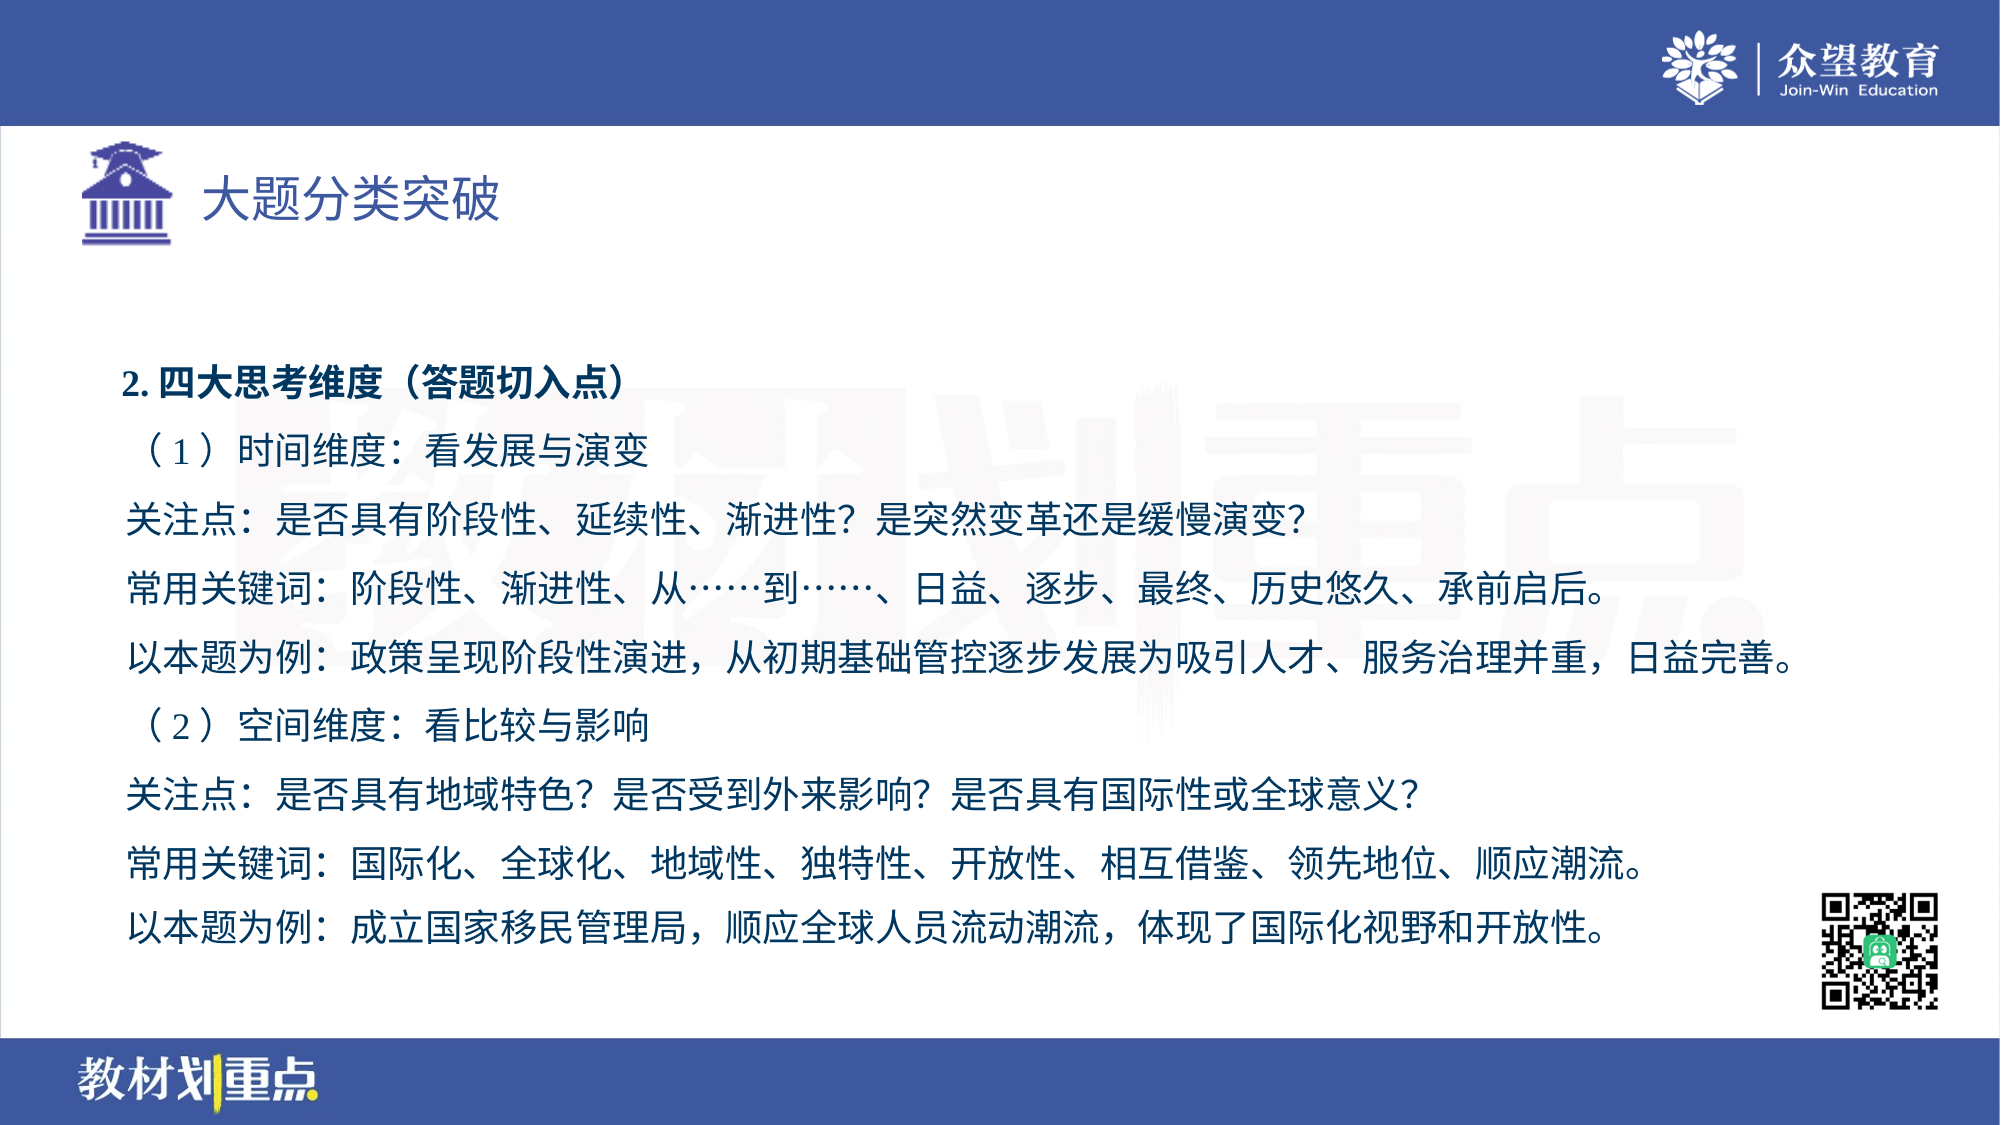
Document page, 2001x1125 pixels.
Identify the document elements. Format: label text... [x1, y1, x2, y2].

picture [0, 0, 2000, 1125]
text_box 2.四大思考维度（答题切入点） （1）时间维度：看发展与演变 关注点：是否具有阶段性、延续性、渐进性？是突然变革还是缓慢演变？ 常用关键词：阶段性、渐进性、从……到……、日益、逐步、最终、历史悠久、承前启后。 以本题为例：政策呈现阶段性演进，从初期基础管控逐步发展为吸引人才、服务治理并重，日益完善。 （2）空间维度：看比较与影响 关注点：是否具有地域特色？是否受到外来影响？是否具有国际性或全球意义？ 常用关键词：国际化、全球化、地域性、独特性、开放性、相互借鉴、领先地位、顺应潮流。 以本题为例：成立国家移民管理局，顺应全球人员流动潮流，体现了国际化视野和开放性。 [82, 334, 1817, 943]
